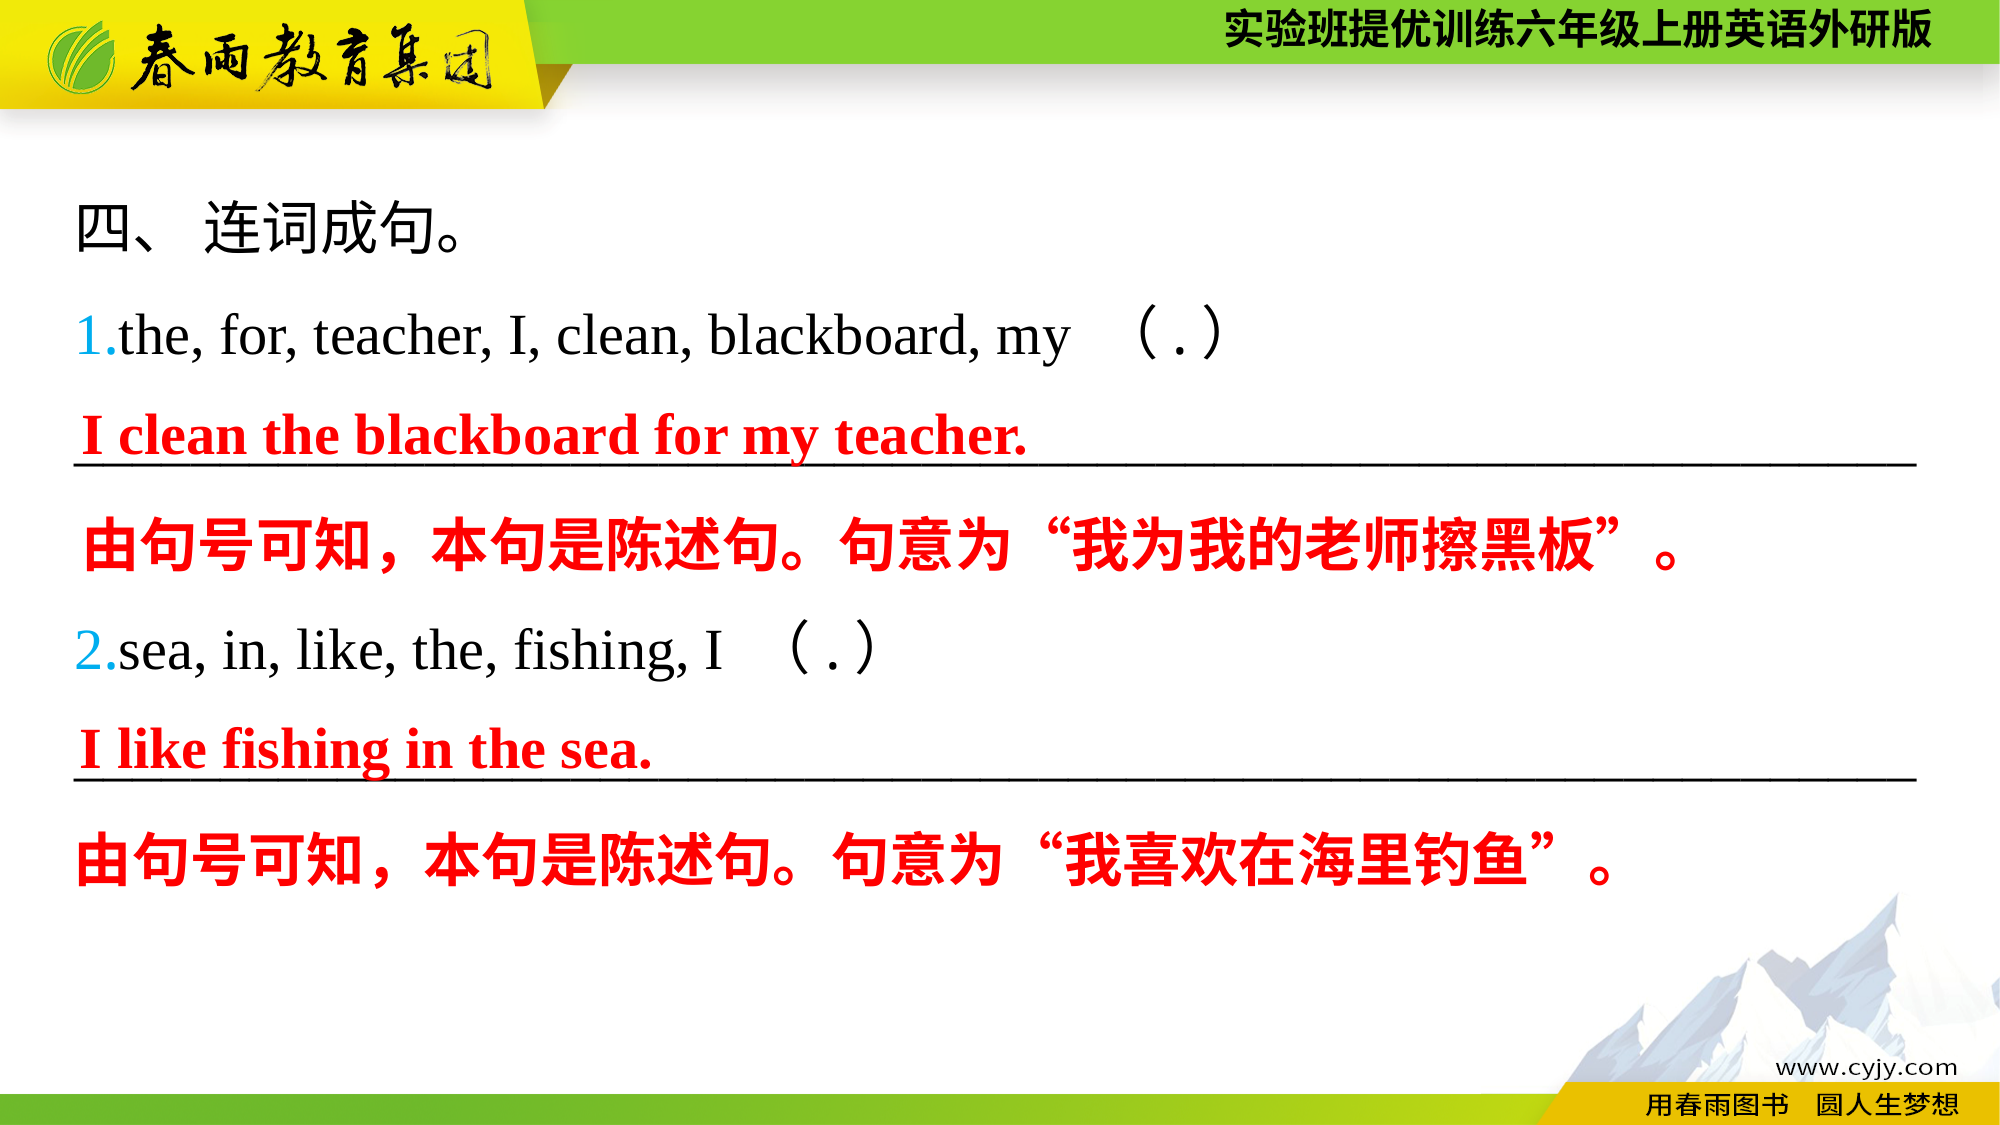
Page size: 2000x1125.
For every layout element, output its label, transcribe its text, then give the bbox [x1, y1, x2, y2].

list 四、 连词成句。 1.the, for, teacher, I, clean, blackboard, my （.） _______________________________________________________________ 2.sea, in, like, the, fishing, I （.） _______________________________________________________________ [59, 149, 1944, 788]
picture [0, 0, 2000, 1125]
text_box 由句号可知，本句是陈述句。句意为“我为我的老师擦黑板”。 [66, 465, 1827, 586]
text_box I clean the blackboard for my teacher. [66, 353, 1067, 465]
text_box I like fishing in the sea. [64, 667, 1065, 780]
text_box 由句号可知，本句是陈述句。句意为“我喜欢在海里钓鱼”。 [59, 780, 1886, 901]
